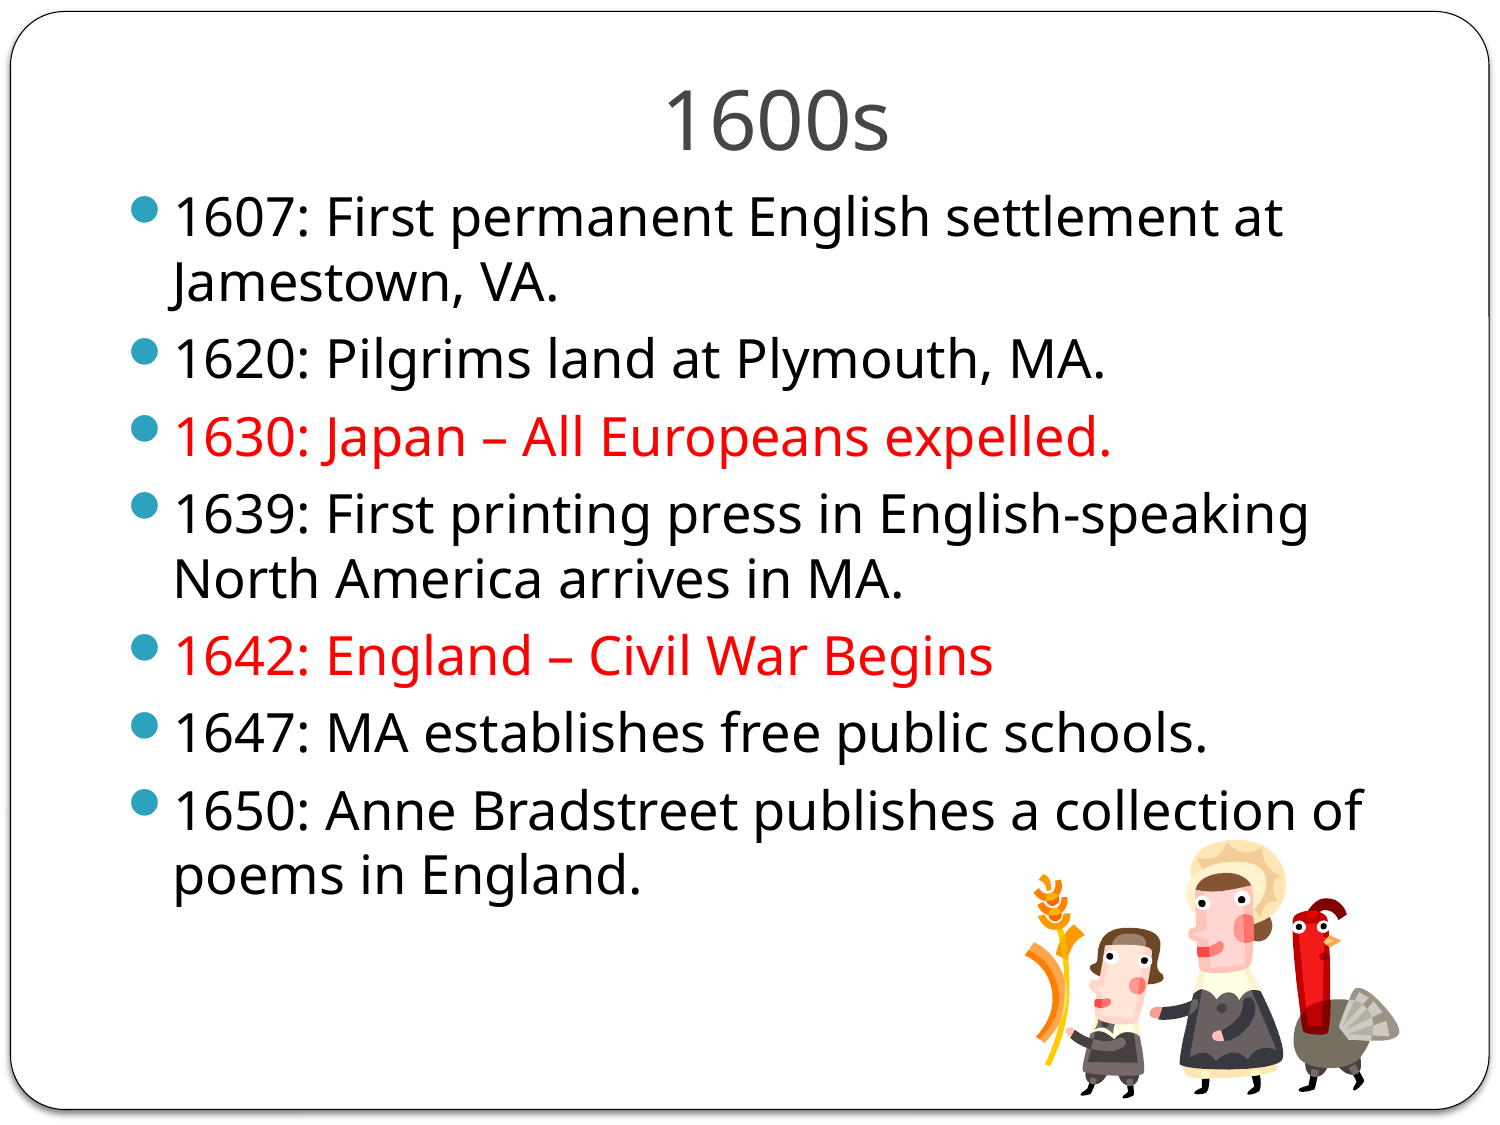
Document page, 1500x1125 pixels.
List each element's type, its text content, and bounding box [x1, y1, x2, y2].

title 1600s [150, 50, 1425, 183]
picture [1024, 837, 1403, 1102]
list 1607: First permanent English settlement at Jamestown, VA. 1620: Pilgrims land at Plymouth, MA. 1630: Japan – All Europeans expelled. 1639: First printing press in English-speaking North America arrives in MA. 1642: England – Civil War Begins 1647: MA establishes free public schools. 1650: Anne Bradstreet publishes a collection of poems in England. [112, 174, 1388, 1050]
